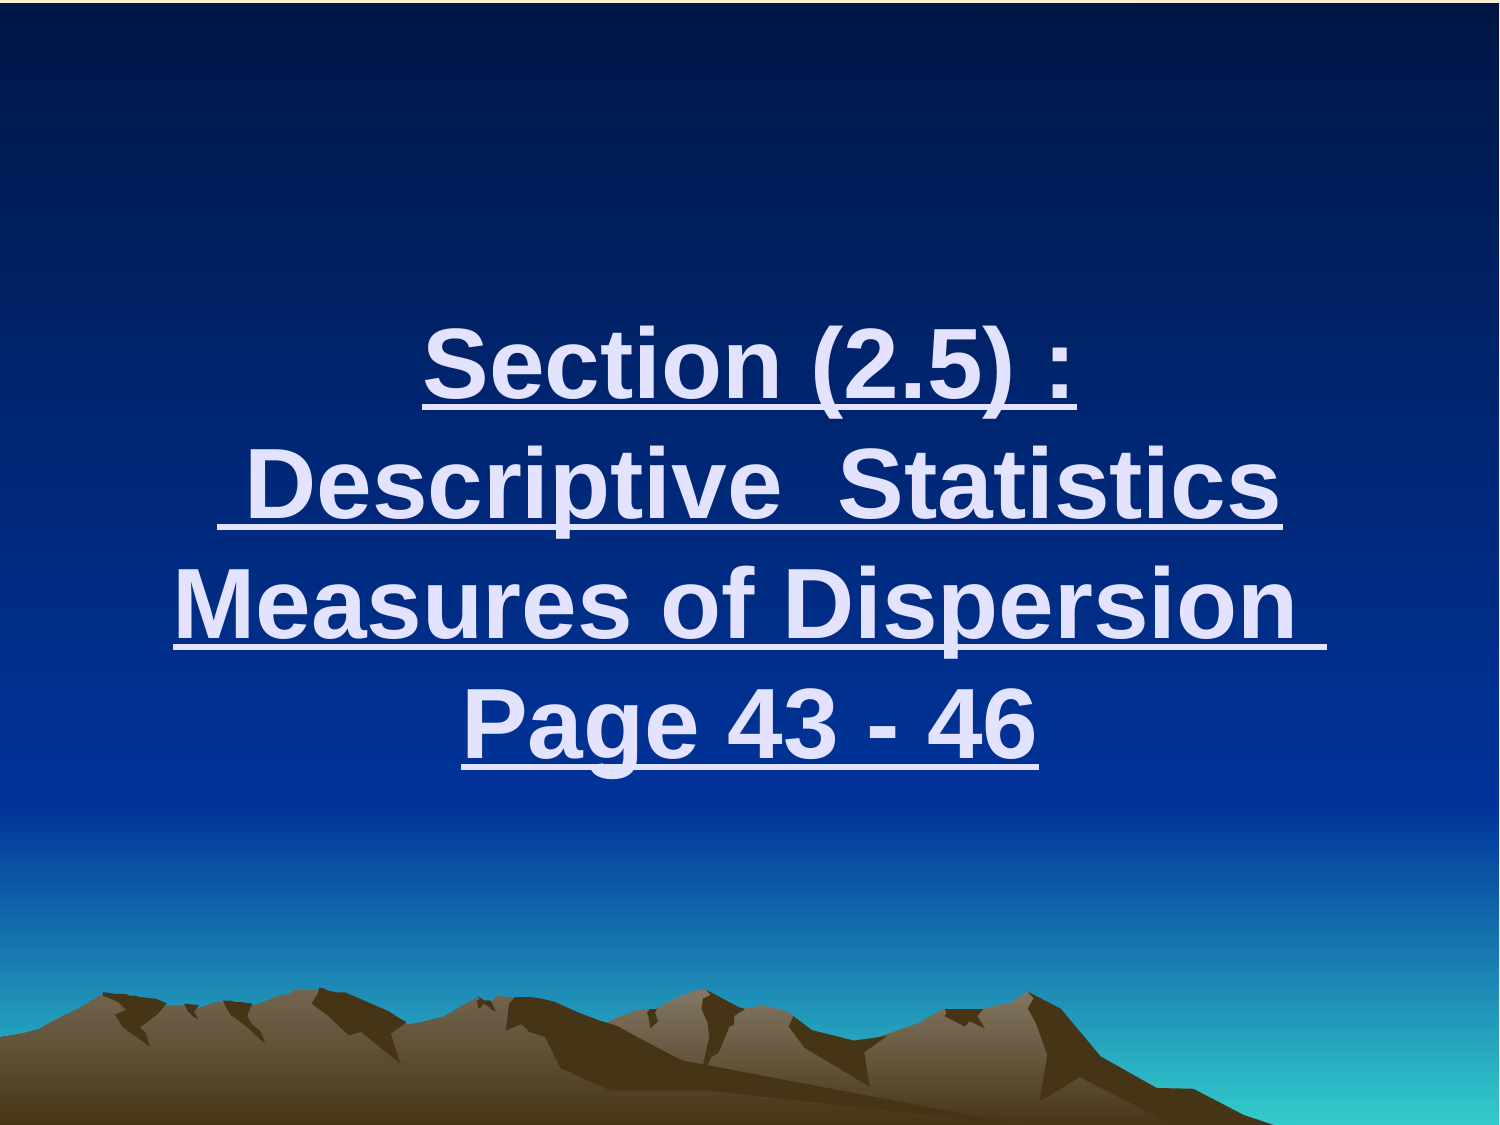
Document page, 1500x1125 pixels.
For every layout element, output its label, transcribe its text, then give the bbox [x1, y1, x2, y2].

title Section (2.5) : Descriptive Statistics Measures of Dispersion Page 43 - 46 [111, 255, 1388, 823]
